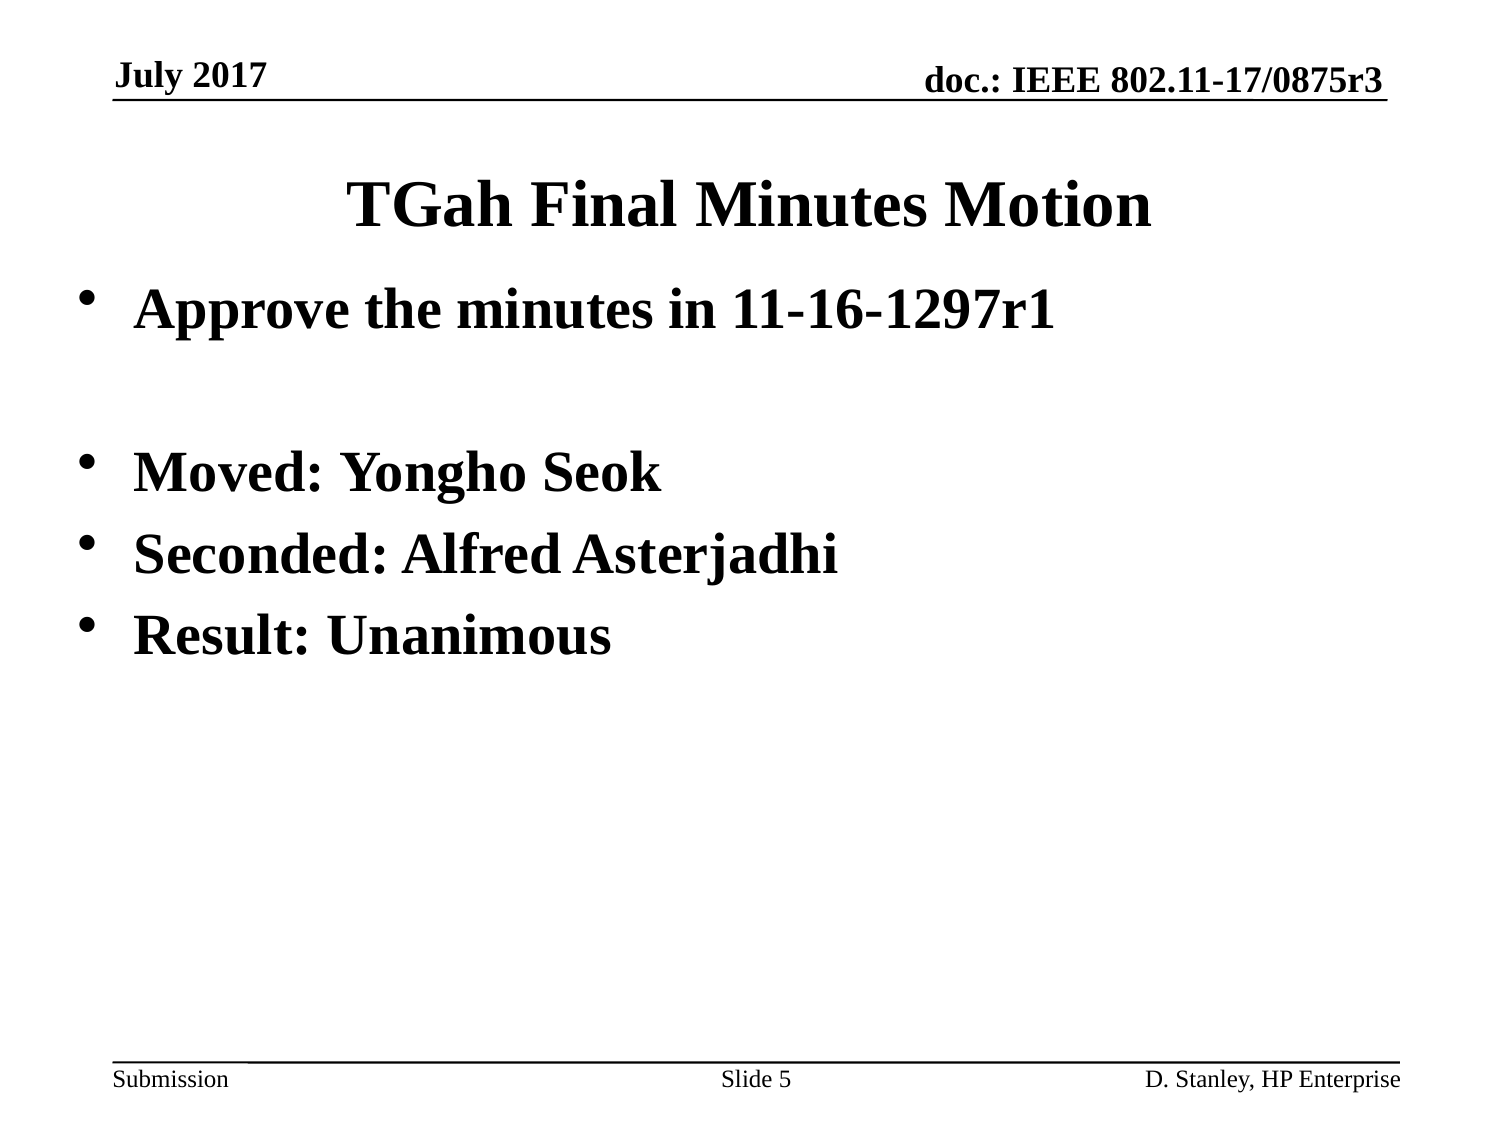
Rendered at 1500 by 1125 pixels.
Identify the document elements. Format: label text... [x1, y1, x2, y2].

footer D. Stanley, HP Enterprise [878, 1061, 1402, 1093]
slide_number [114, 49, 270, 95]
title TGah Final Minutes Motion [112, 112, 1388, 262]
list Approve the minutes in 11-16-1297r1 Moved: Yongho Seok Seconded: Alfred Asterjadhi Result: Unanimous [62, 262, 1425, 1050]
slide_number Slide 5 [712, 1061, 800, 1093]
